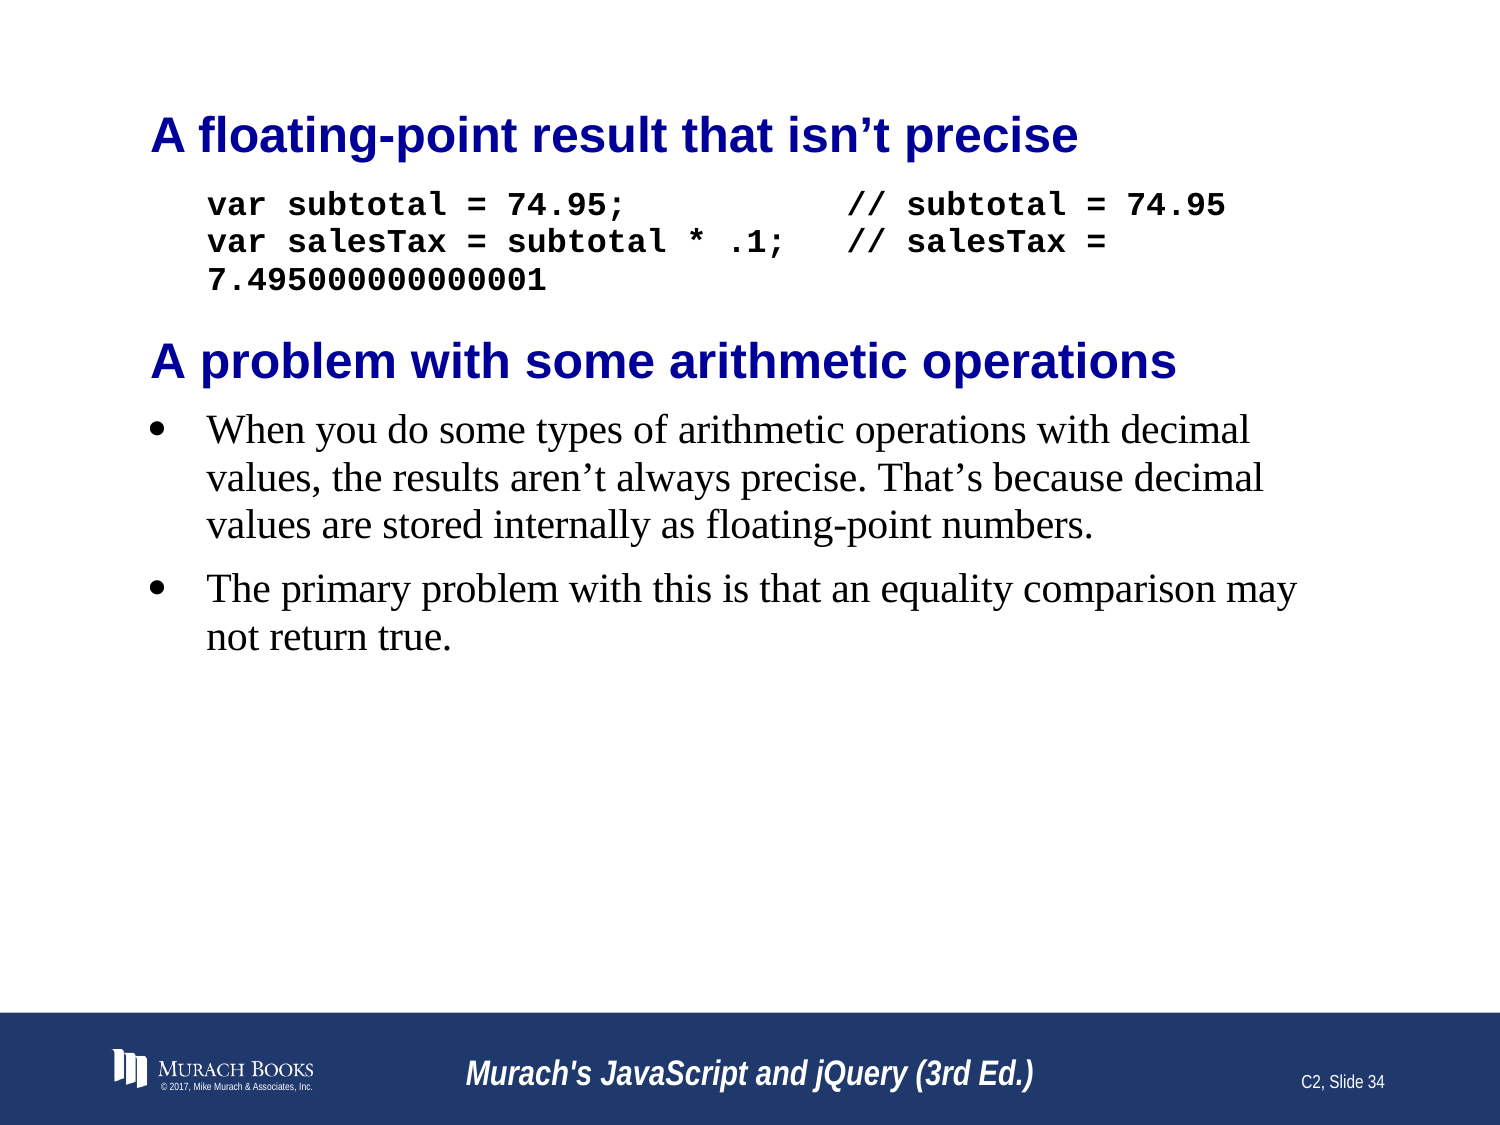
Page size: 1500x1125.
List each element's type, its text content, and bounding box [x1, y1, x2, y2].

slide_number C2, Slide 34 [1087, 1025, 1400, 1100]
slide_number Murach's JavaScript and jQuery (3rd Ed.) [463, 1025, 1050, 1100]
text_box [149, 187, 1350, 673]
title A floating-point result that isn’t precise [150, 102, 1350, 164]
footer © 2017, Mike Murach & Associates, Inc. [12, 1025, 463, 1100]
